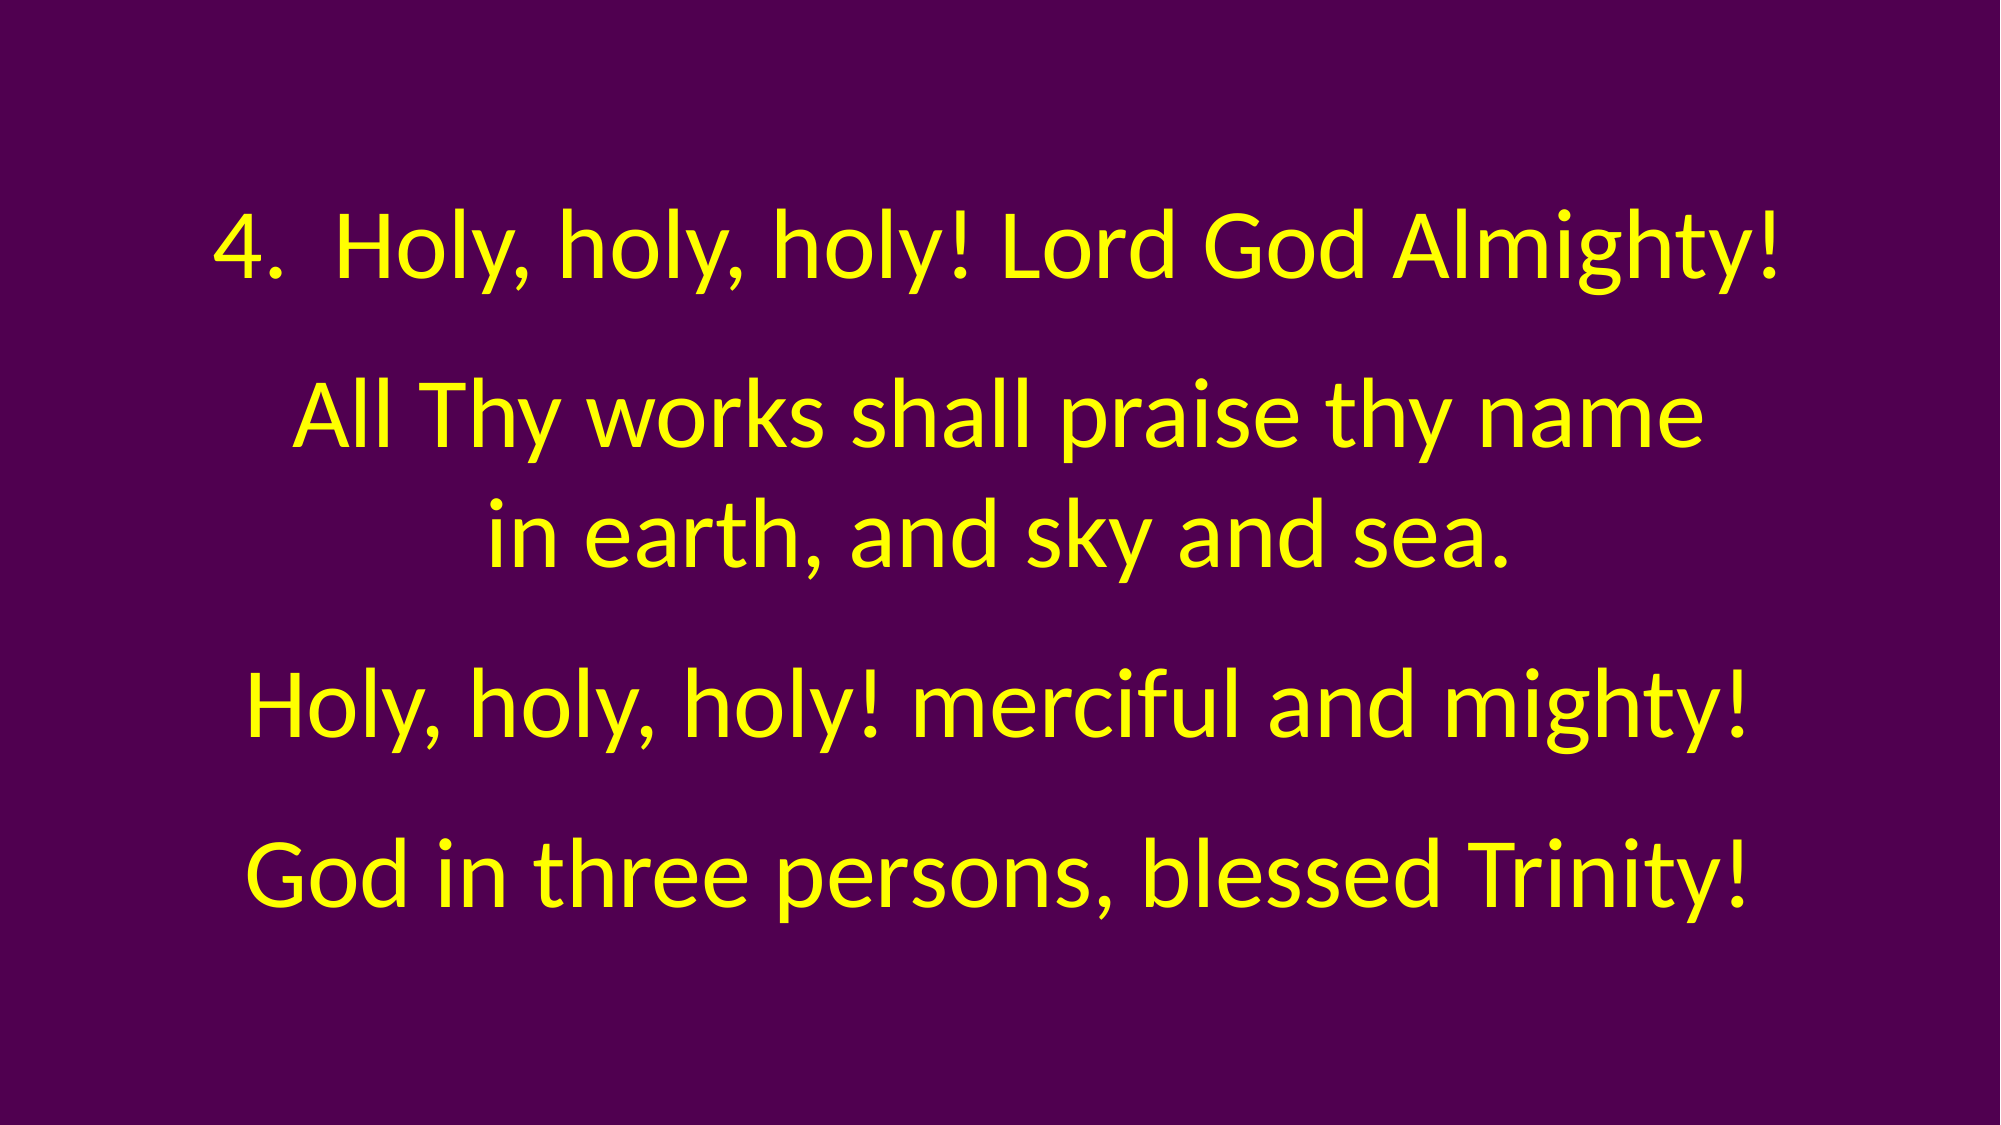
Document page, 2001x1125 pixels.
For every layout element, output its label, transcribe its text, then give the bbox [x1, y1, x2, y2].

text_box 4. Holy, holy, holy! Lord God Almighty! All Thy works shall praise thy name in earth, and sky and sea. Holy, holy, holy! merciful and mighty! God in three persons, blessed Trinity! [0, 170, 2000, 936]
